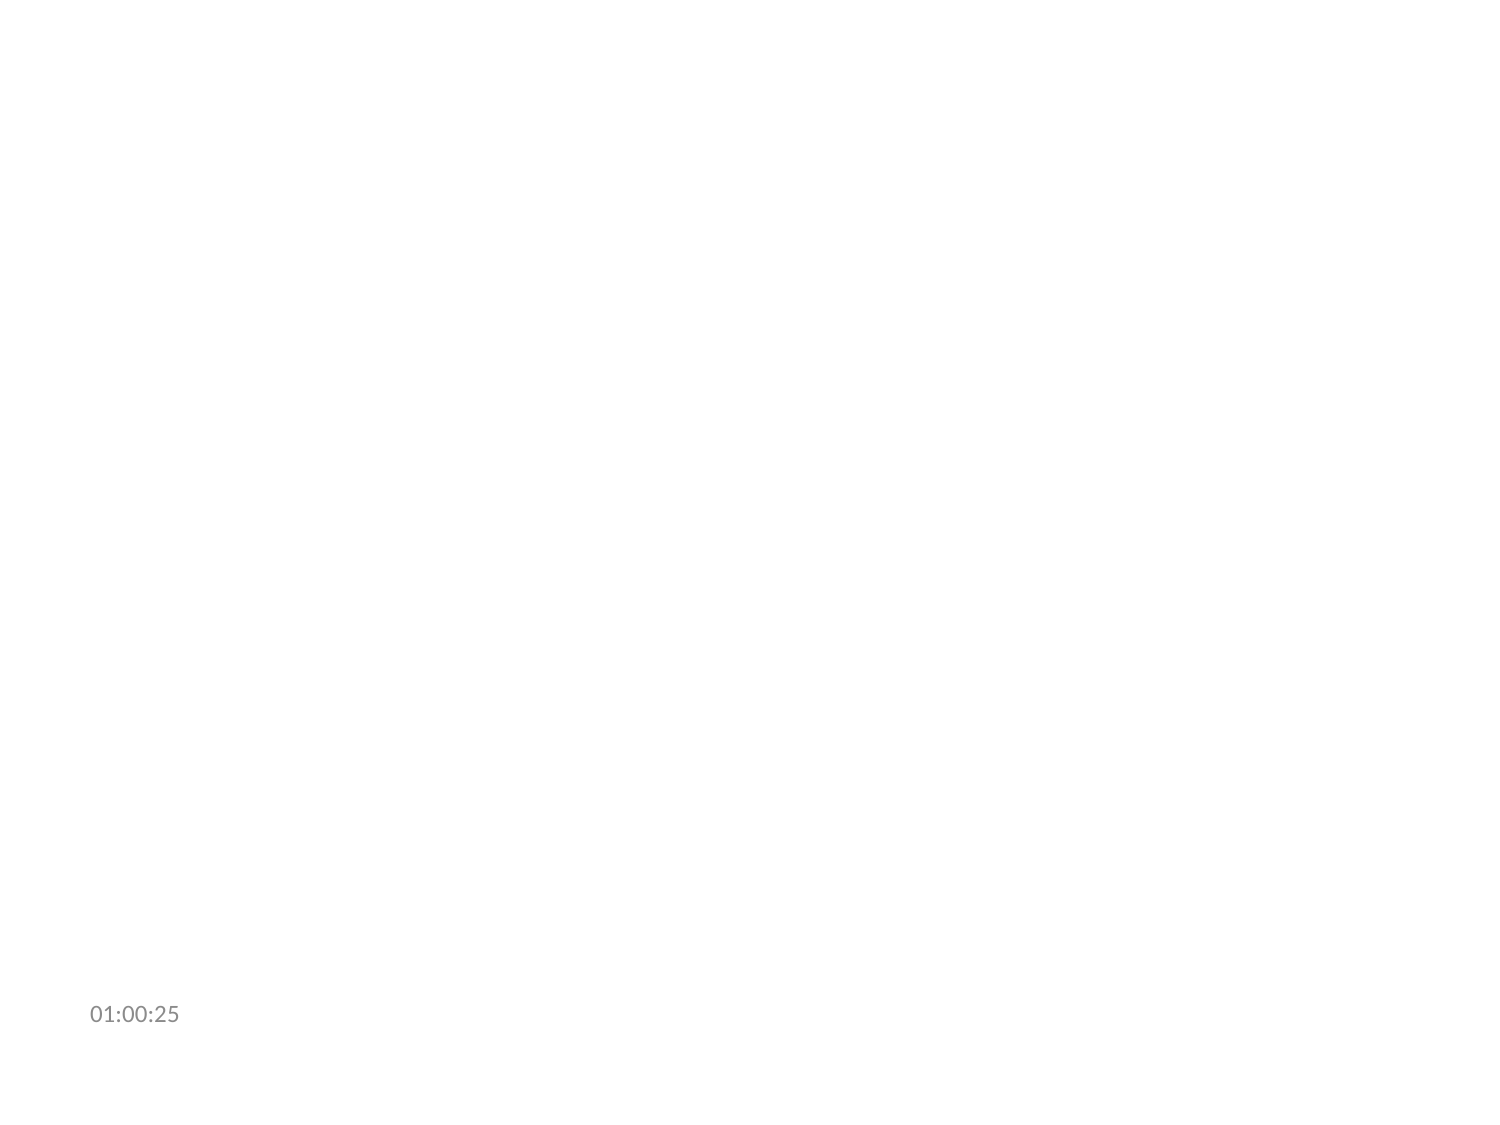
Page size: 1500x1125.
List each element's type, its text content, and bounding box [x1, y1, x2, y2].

text_box 15:35:09 [75, 982, 425, 1043]
